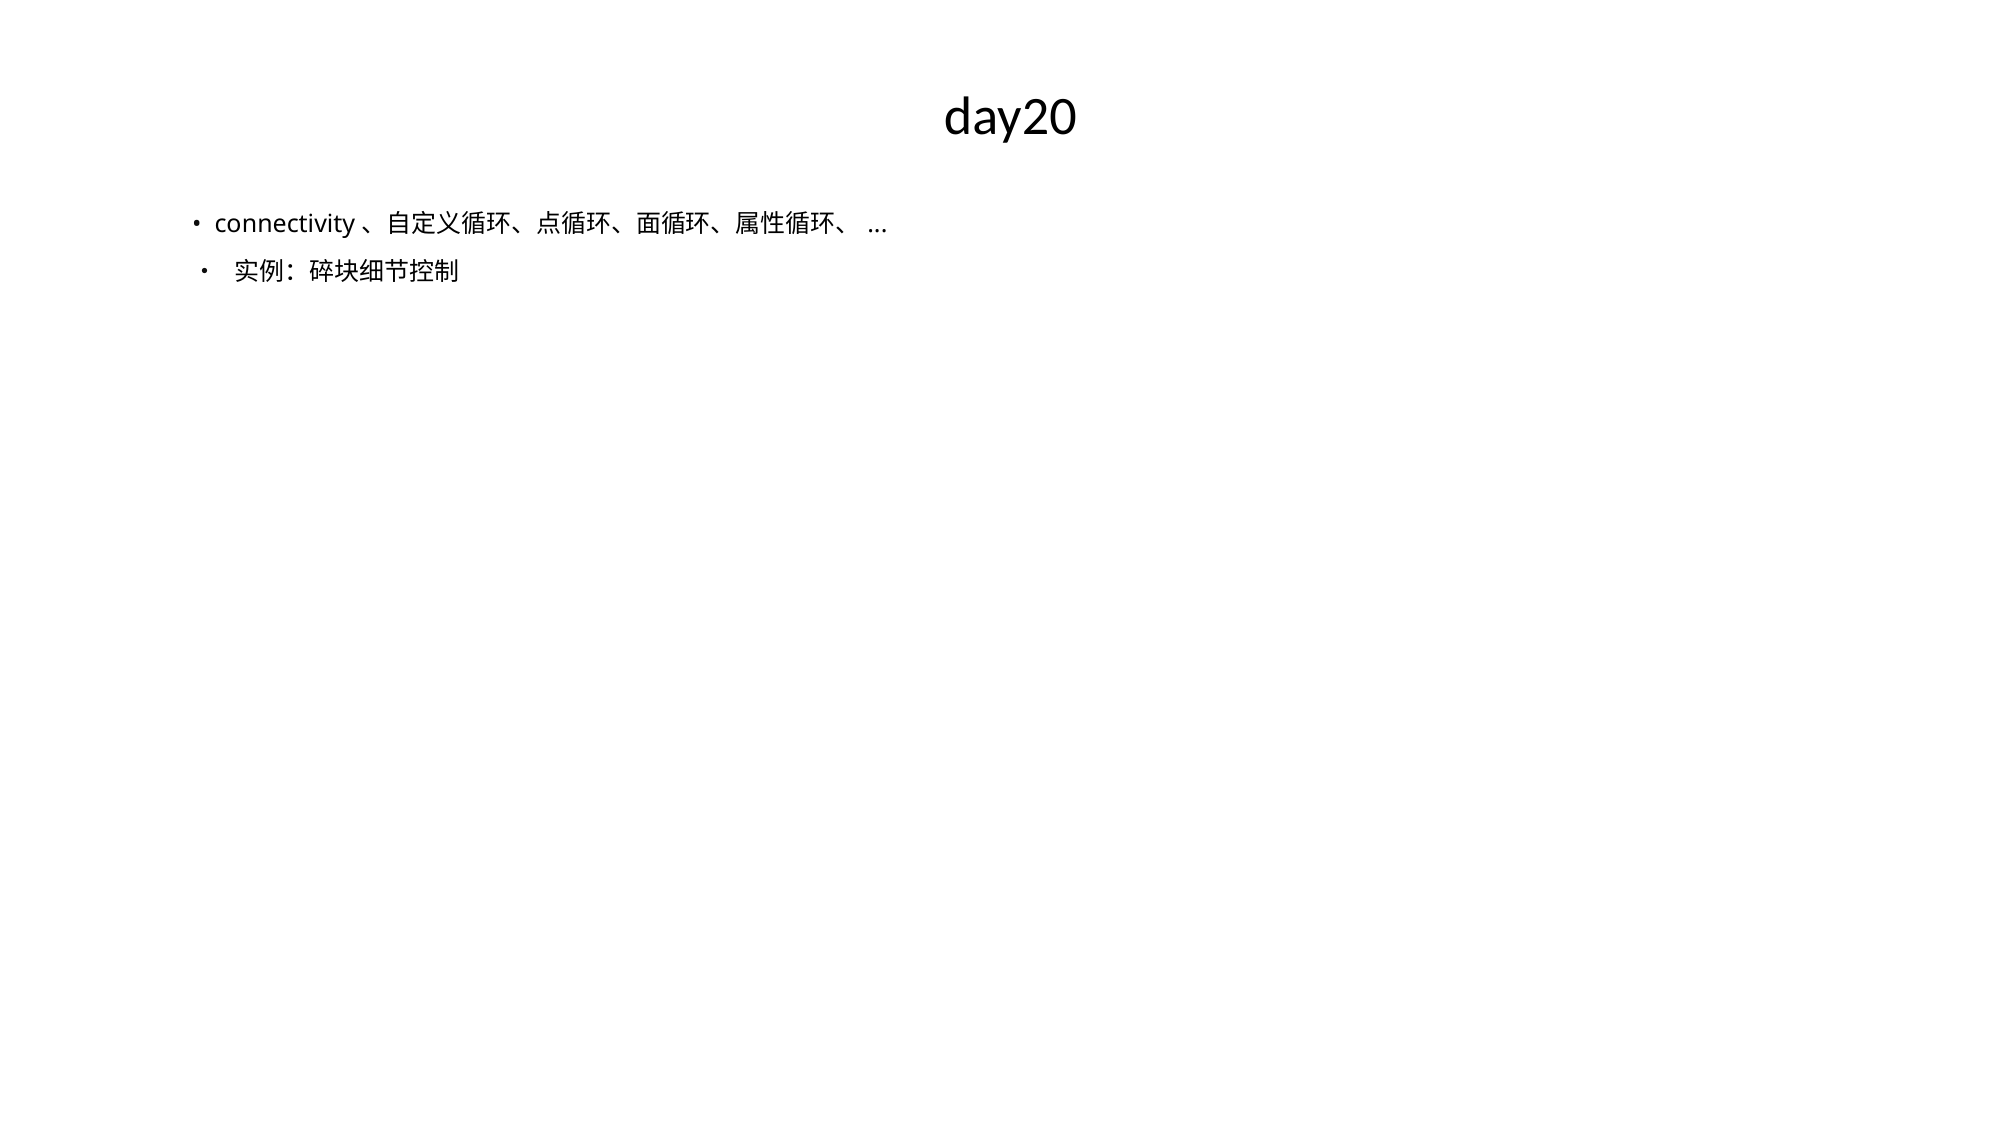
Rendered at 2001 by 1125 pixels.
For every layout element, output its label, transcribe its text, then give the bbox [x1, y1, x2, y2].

title day20 [711, 41, 1309, 154]
subtitle • connectivity、自定义循环、点循环、面循环、属性循环、... • 实例：碎块细节控制 [176, 203, 1815, 903]
